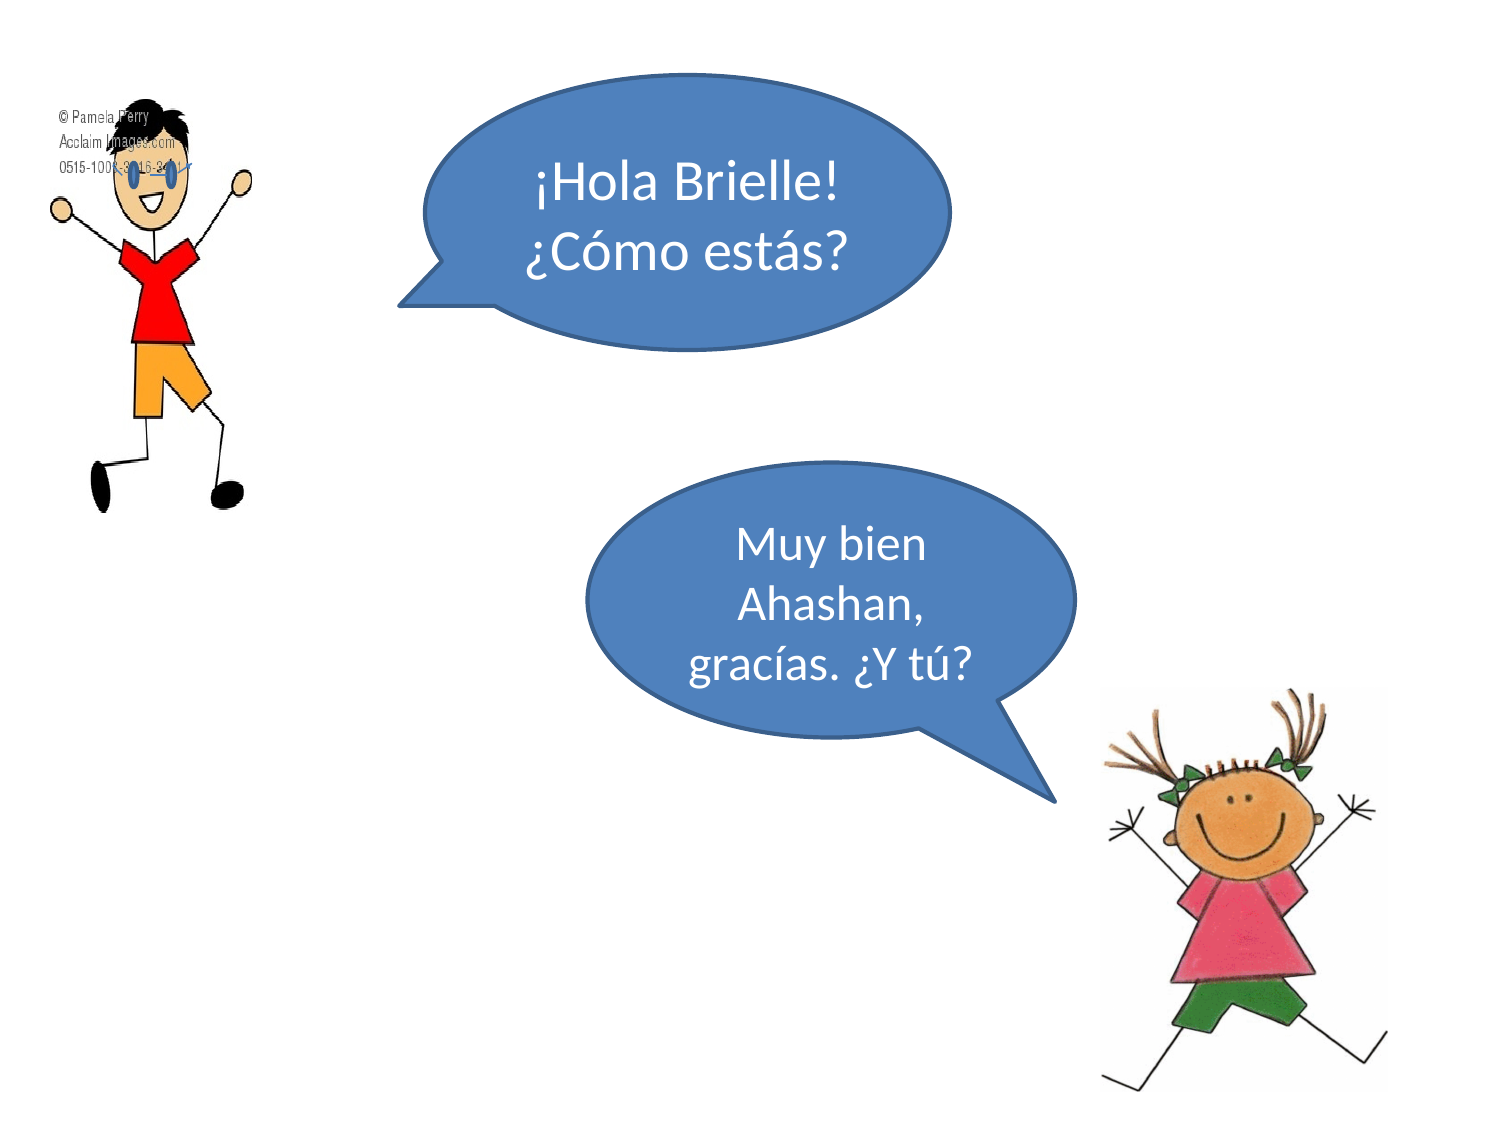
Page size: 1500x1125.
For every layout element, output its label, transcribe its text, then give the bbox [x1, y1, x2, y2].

text_box Muy bien Ahashan, gracías. ¿Y tú? [585, 460, 1078, 804]
text_box ¡Hola Brielle! ¿Cómo estás? [397, 72, 953, 353]
picture [49, 99, 252, 513]
picture [1099, 687, 1388, 1092]
